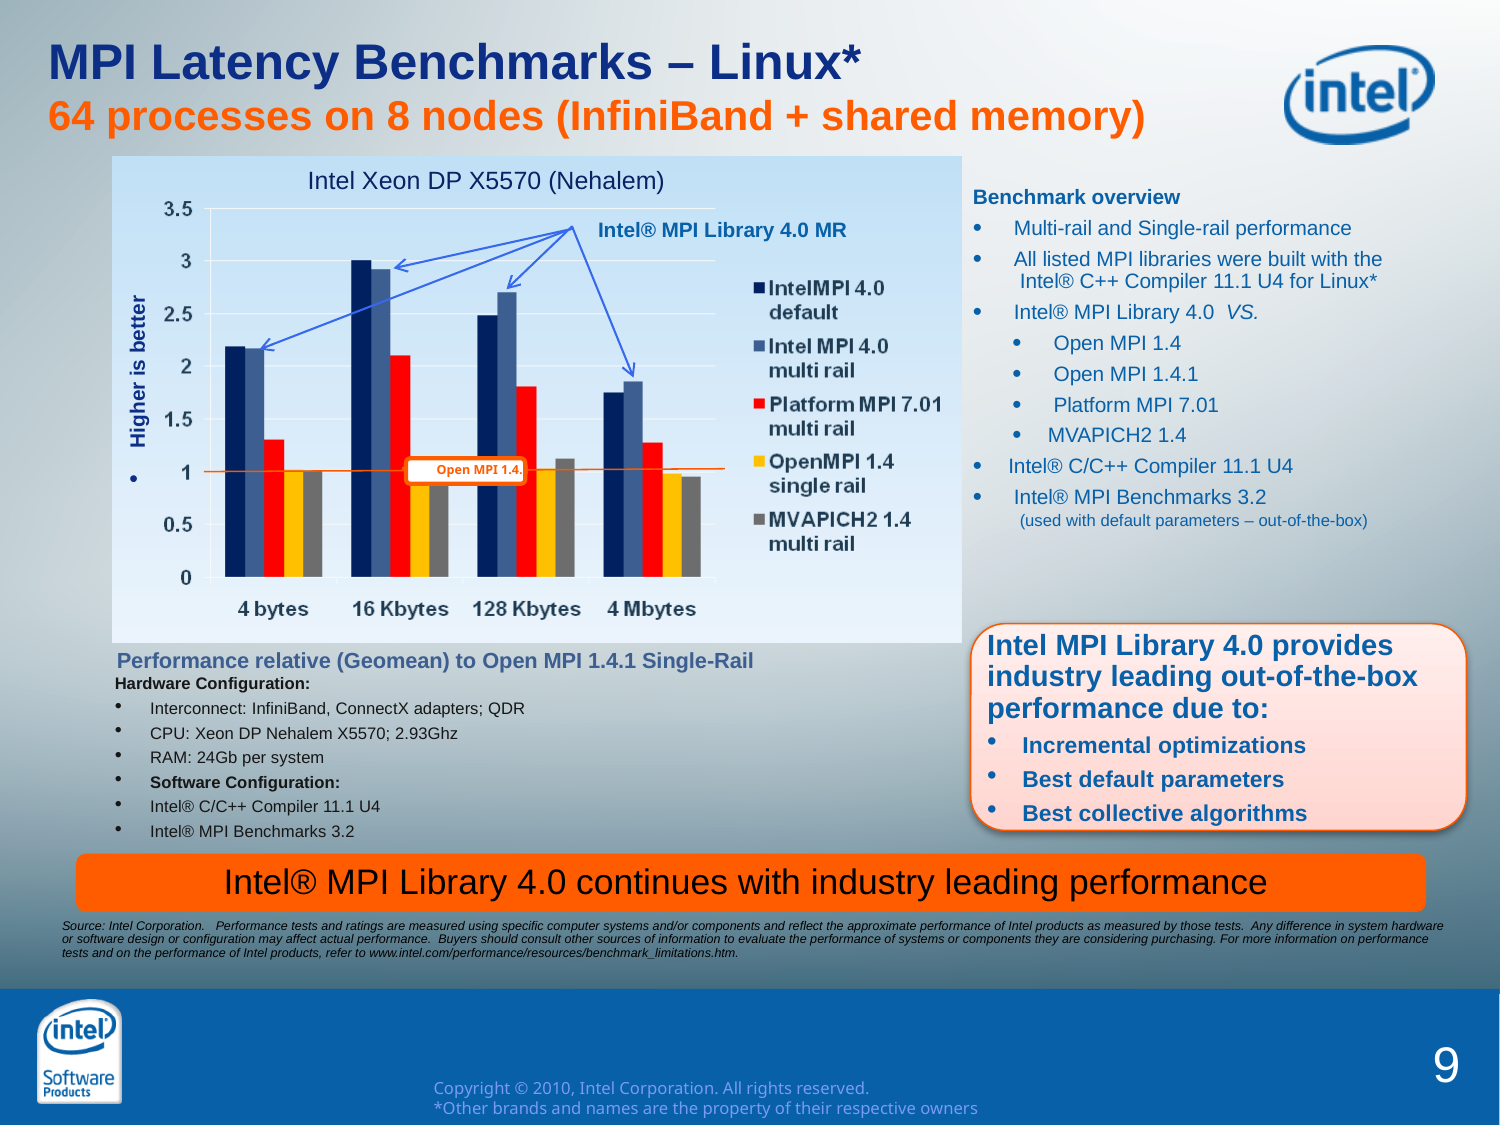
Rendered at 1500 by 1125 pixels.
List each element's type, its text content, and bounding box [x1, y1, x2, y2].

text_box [506, 226, 573, 290]
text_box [393, 228, 502, 269]
text_box Intel MPI Library 4.0 provides industry leading out-of-the-box performance due to: Incremental optimizations Best default parameters Best collective algorithms [972, 622, 1472, 834]
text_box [112, 156, 963, 644]
title MPI Latency Benchmarks – Linux* 64 processes on 8 nodes (InfiniBand + shared memory) [47, 28, 1457, 204]
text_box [526, 270, 679, 333]
text_box Source: Intel Corporation. Performance tests and ratings are measured using specific computer systems and/or components and reflect the approximate performance of Intel products as measured by those tests. Any difference in system hardware or software design or configuration may affect actual performance. Buyers should consult other sources of information to evaluate the performance of systems or components they are considering purchasing. For more information on performance tests and on the performance of Intel products, refer to www.intel.com/performance/resources/benchmark_limitations.htm. [62, 919, 1451, 960]
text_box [203, 468, 726, 472]
picture [0, 0, 1500, 988]
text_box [259, 227, 574, 350]
text_box Hardware Configuration: Interconnect: InfiniBand, ConnectX adapters; QDR CPU: Xeon DP Nehalem X5570; 2.93Ghz RAM: 24Gb per system Software Configuration: Intel® C/C++ Compiler 11.1 U4 Intel® MPI Benchmarks 3.2 [99, 668, 682, 849]
text_box Intel® MPI Library 4.0 continues with industry leading performance [75, 853, 1427, 912]
text_box Benchmark overview Multi-rail and Single-rail performance All listed MPI libraries were built with the Intel® C++ Compiler 11.1 U4 for Linux* Intel® MPI Library 4.0 VS. Open MPI 1.4 Open MPI 1.4.1 Platform MPI 7.01 MVAPICH2 1.4 Intel® C/C++ Compiler 11.1 U4 Intel® MPI Benchmarks 3.2 (used with default parameters – out-of-the-box) [966, 179, 1500, 539]
picture [37, 999, 122, 1104]
text_box Performance relative (Geomean) to Open MPI 1.4.1 Single-Rail [102, 642, 890, 681]
